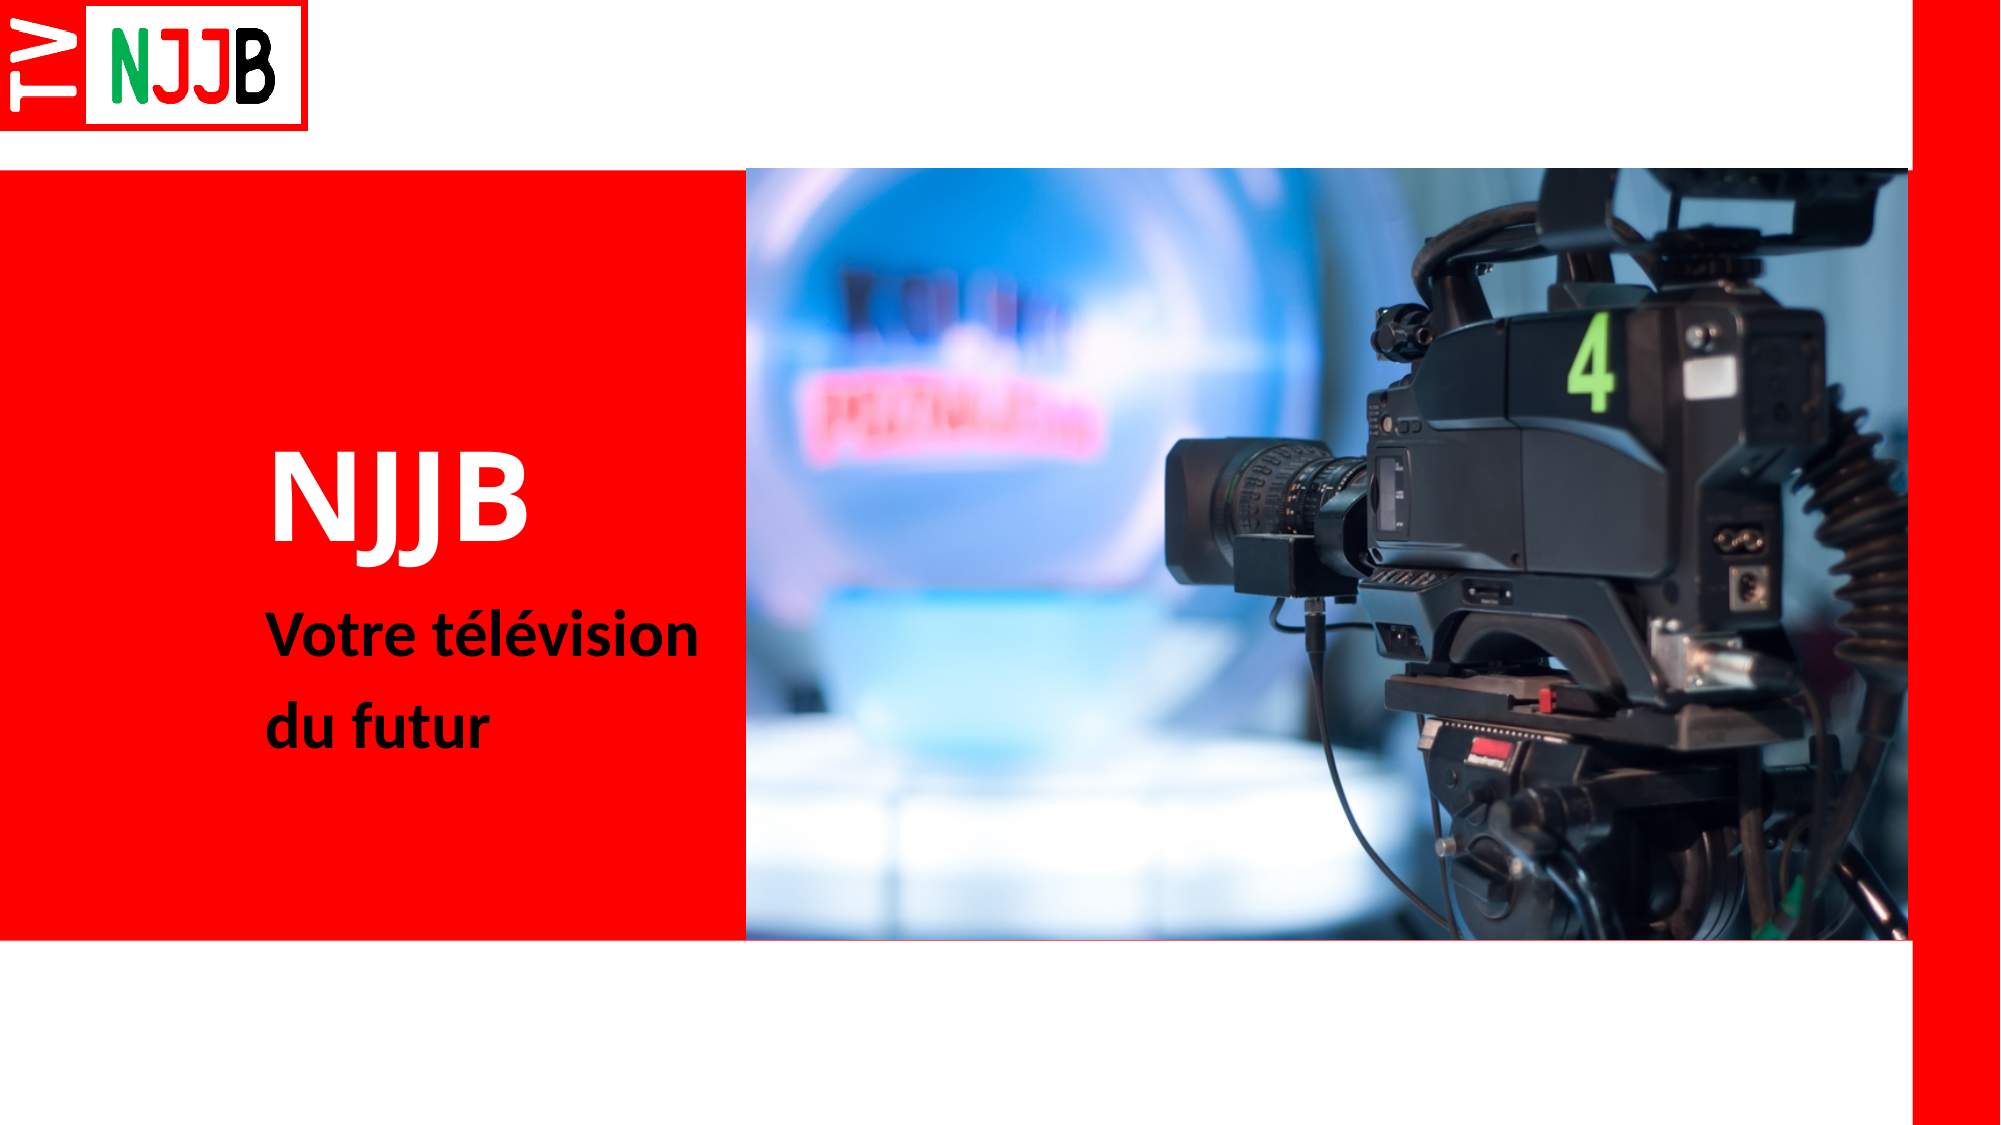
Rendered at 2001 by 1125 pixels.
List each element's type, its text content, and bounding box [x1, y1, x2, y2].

title NJJB [249, 184, 746, 576]
picture [746, 168, 1908, 940]
subtitle Votre télévision du futur [249, 590, 746, 863]
picture [0, 0, 308, 131]
